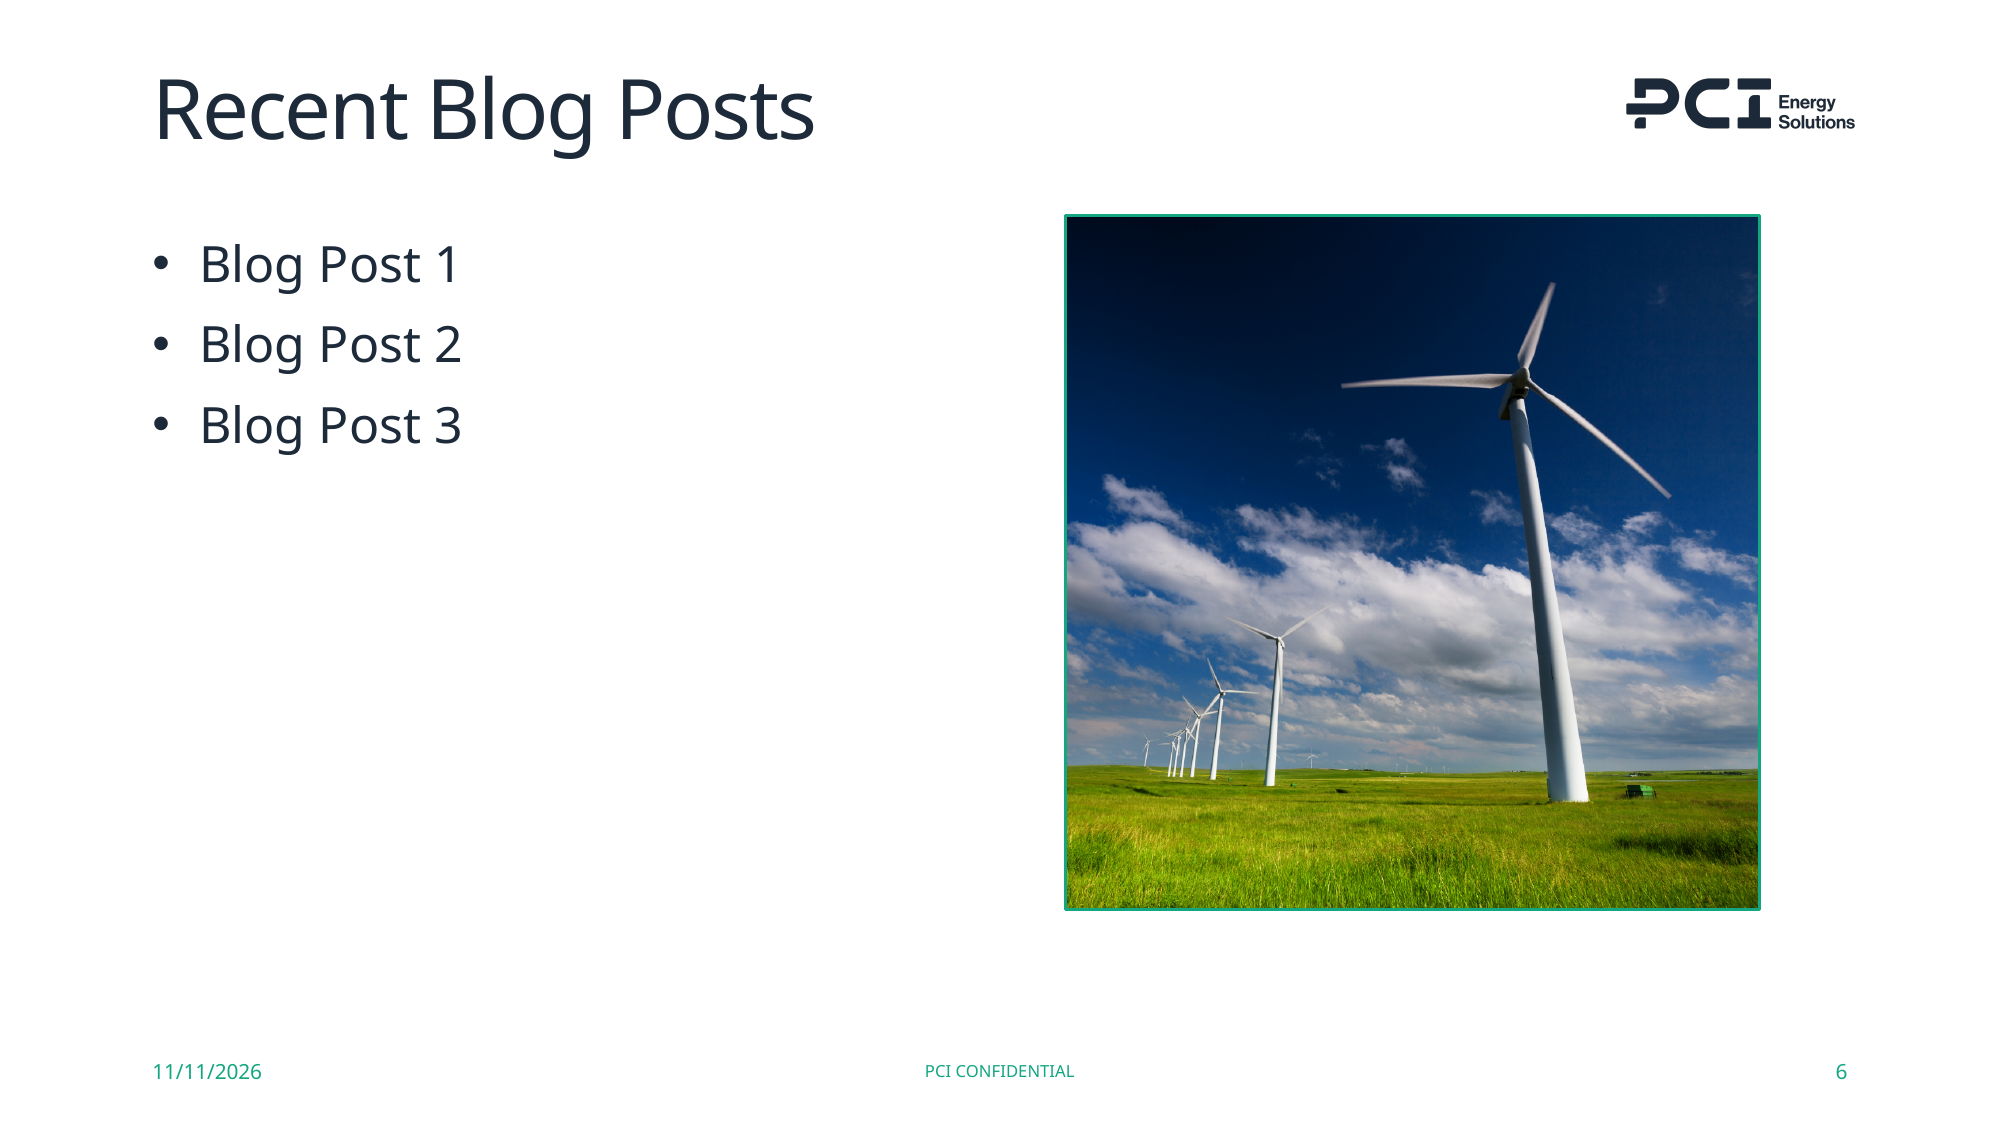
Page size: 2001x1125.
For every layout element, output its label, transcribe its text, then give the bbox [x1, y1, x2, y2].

picture [1618, 70, 1863, 137]
slide_number 6 [1412, 1042, 1863, 1103]
list Blog Post 1 Blog Post 2 Blog Post 3 [137, 224, 813, 776]
picture [1066, 216, 1758, 908]
title Recent Blog Posts [137, 59, 1522, 278]
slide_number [137, 1042, 588, 1103]
footer PCI CONFIDENTIAL [662, 1042, 1338, 1103]
